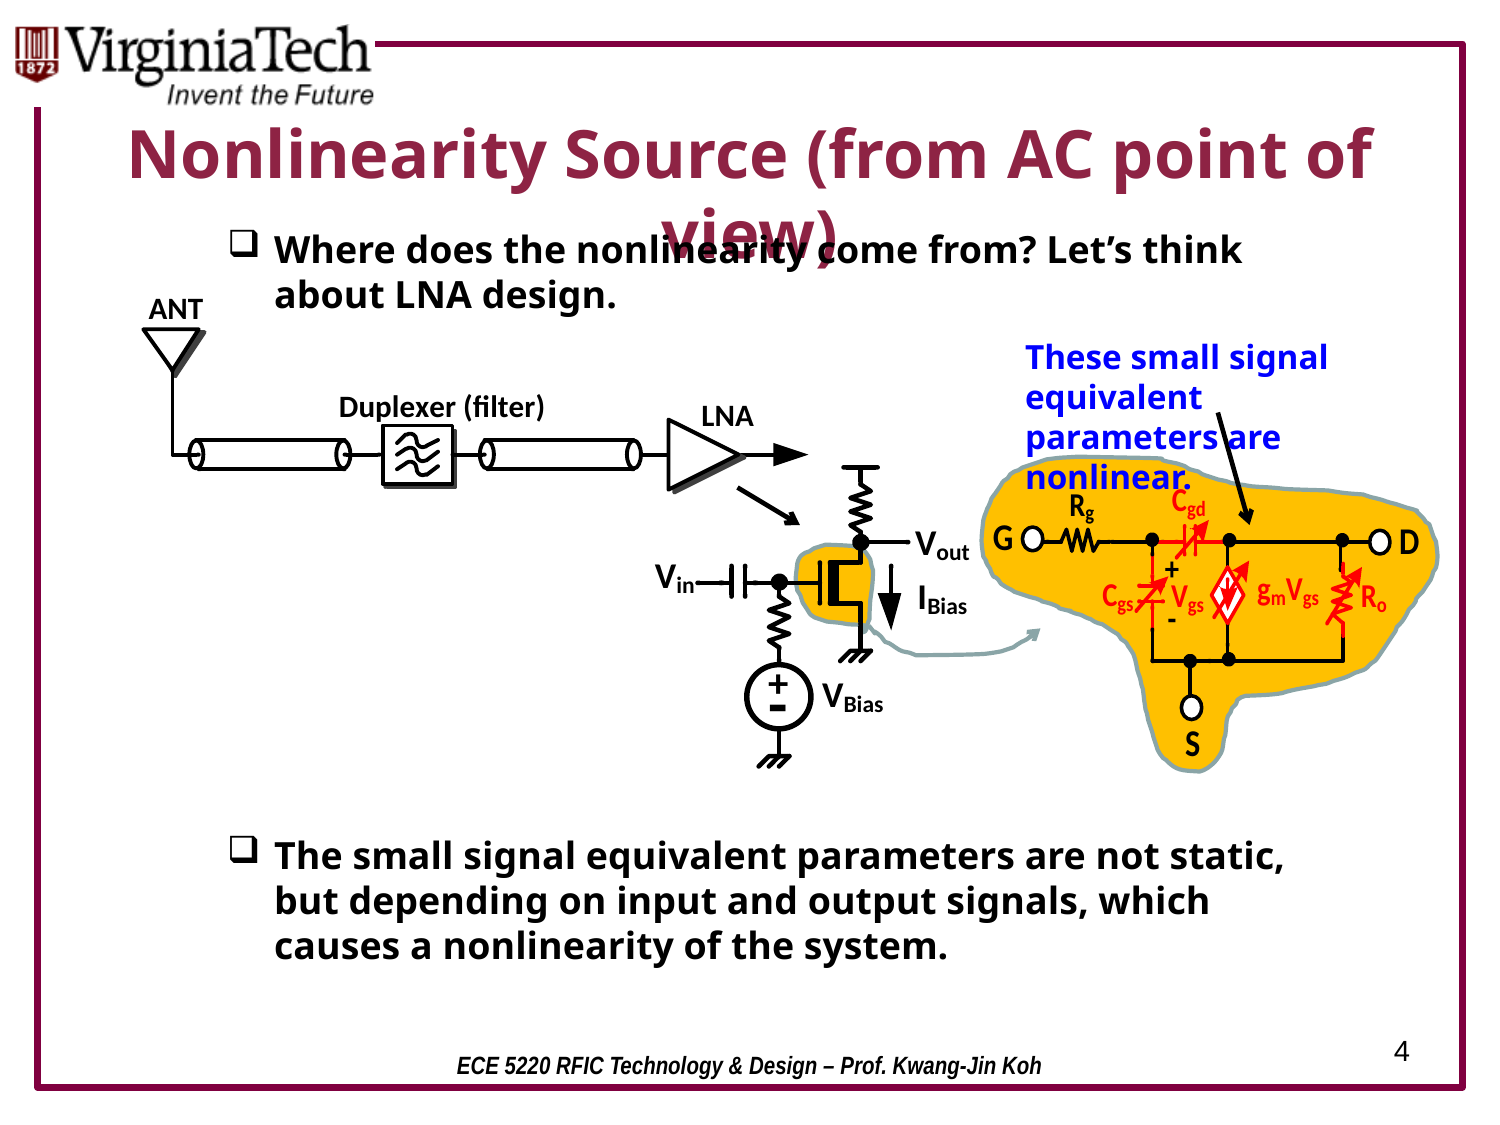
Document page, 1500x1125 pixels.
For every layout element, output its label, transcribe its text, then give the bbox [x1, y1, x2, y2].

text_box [1217, 412, 1250, 471]
title Nonlinearity Source (from AC point of view) [75, 104, 1425, 213]
text_box These small signal equivalent parameters are nonlinear. [1010, 328, 1413, 471]
text_box The small signal equivalent parameters are not static, but depending on input and output signals, which causes a nonlinearity of the system. [212, 824, 1325, 975]
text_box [737, 487, 801, 526]
slide_number 4 [1074, 1024, 1425, 1103]
text_box Where does the nonlinearity come from? Let’s think about LNA design. [212, 218, 1288, 324]
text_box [937, 472, 1476, 792]
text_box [137, 282, 813, 501]
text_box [649, 460, 976, 776]
picture [15, 24, 375, 107]
